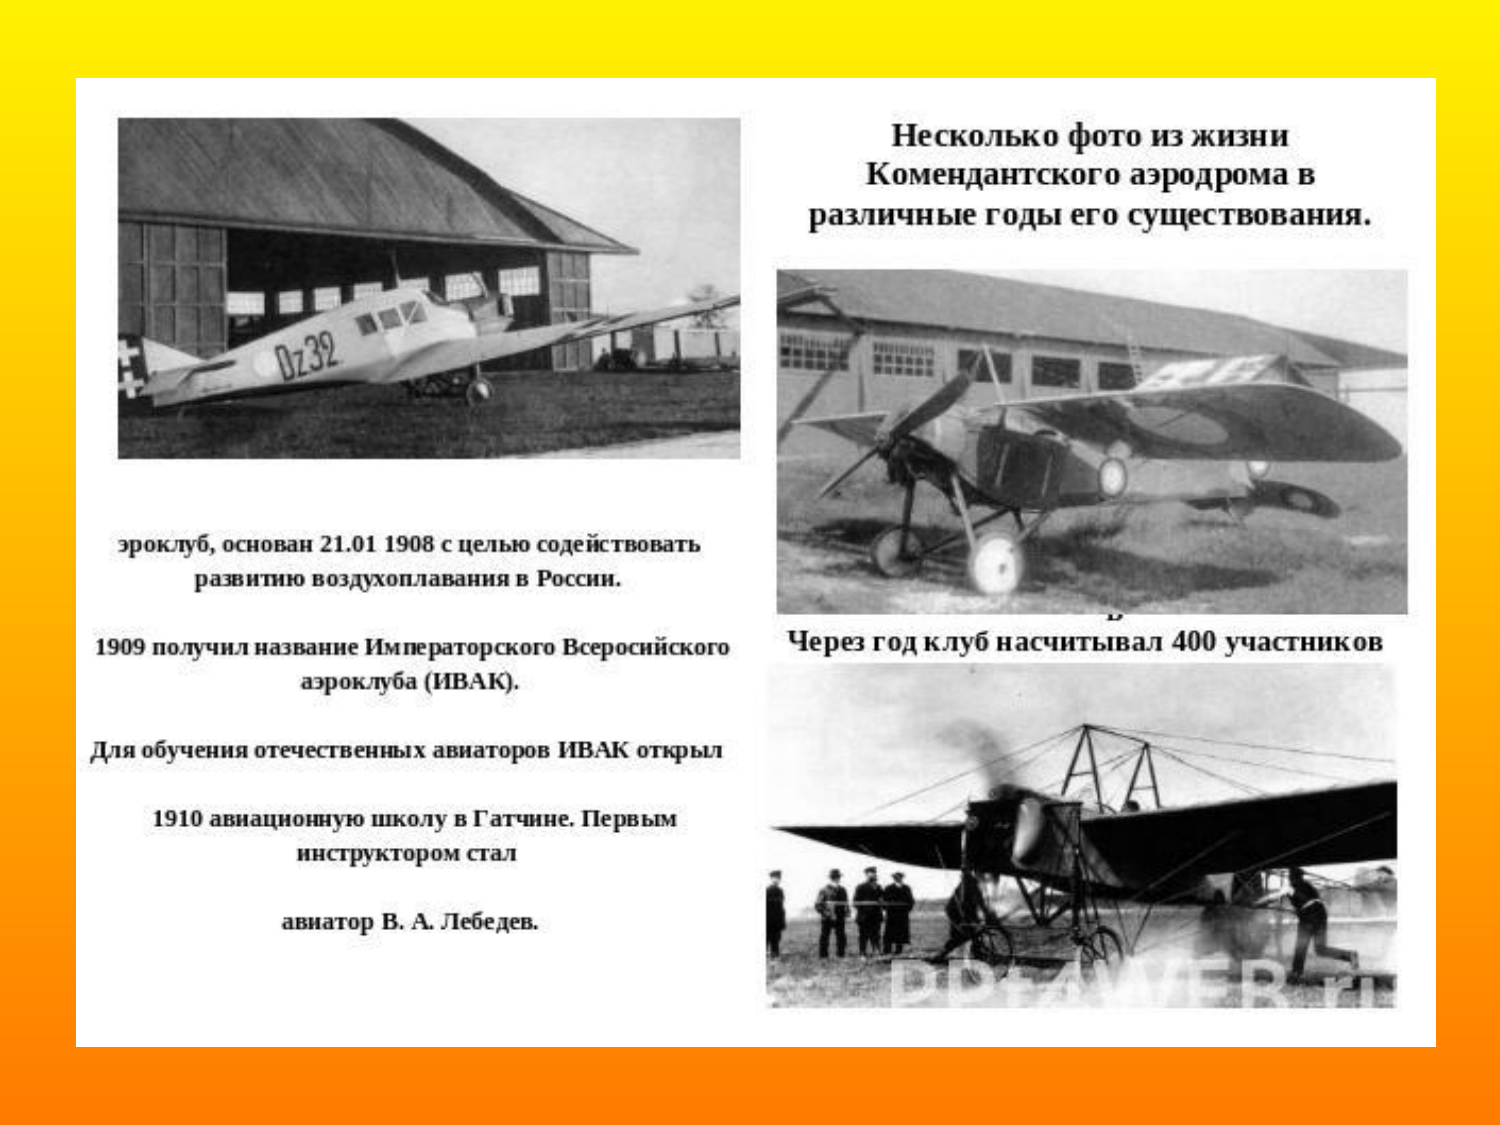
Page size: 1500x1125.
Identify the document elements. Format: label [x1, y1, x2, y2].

picture [76, 77, 1436, 1047]
